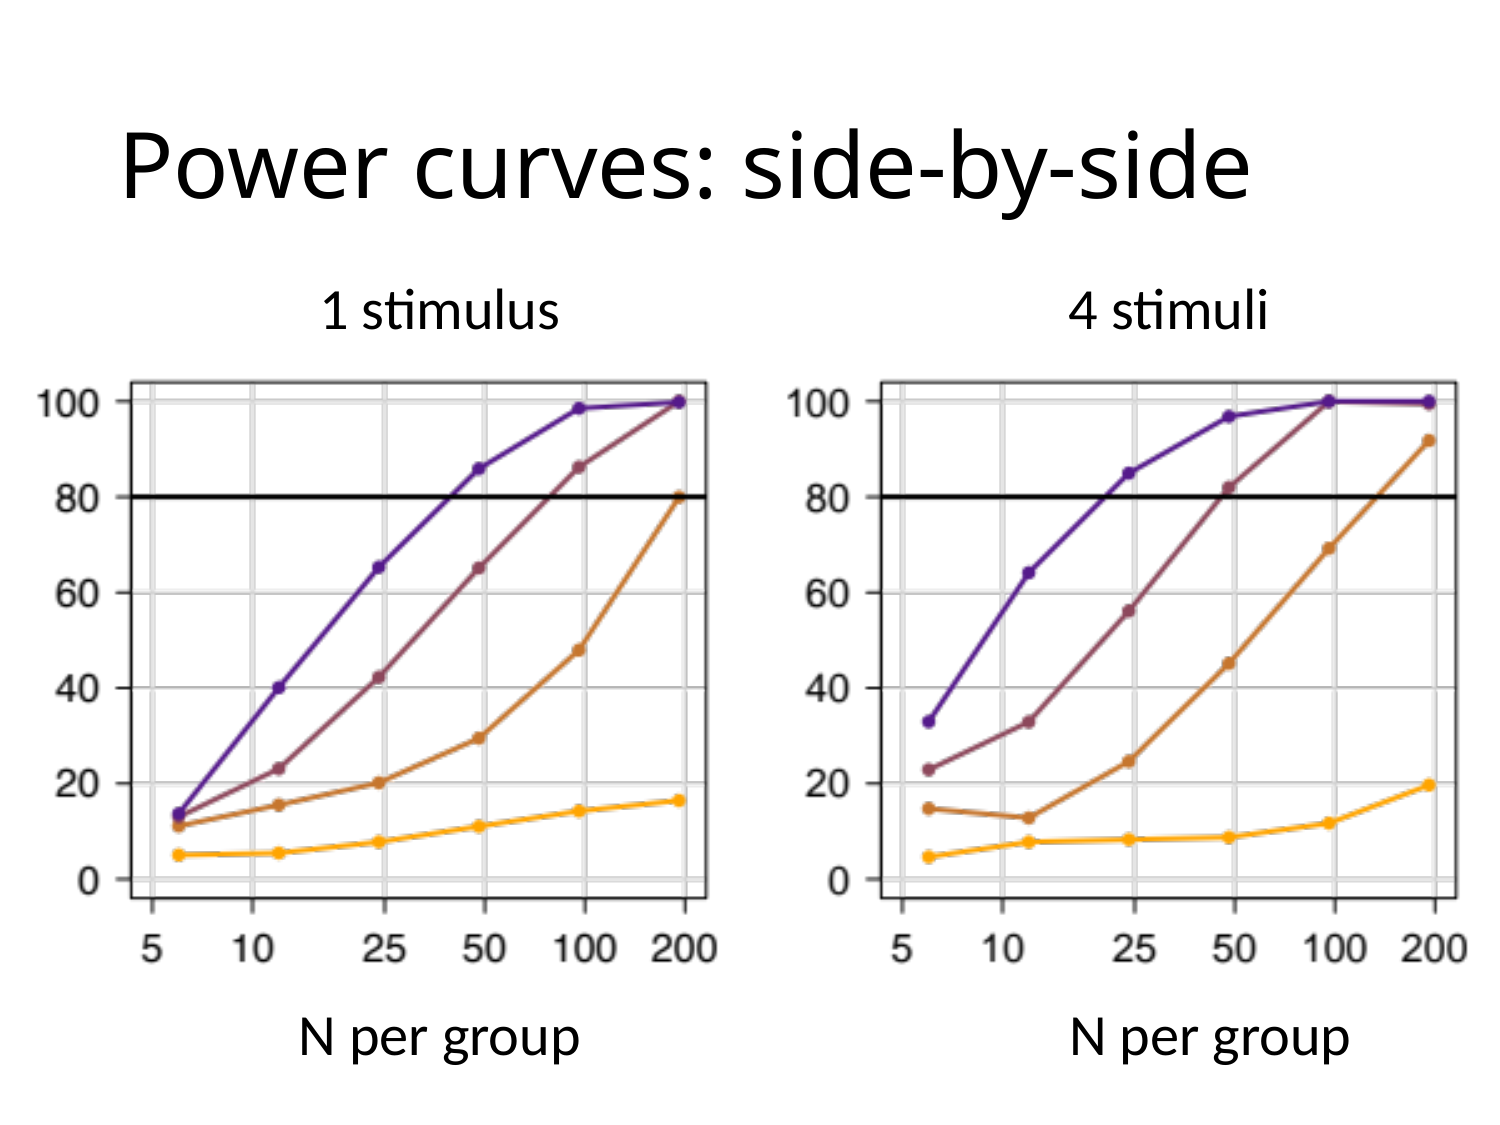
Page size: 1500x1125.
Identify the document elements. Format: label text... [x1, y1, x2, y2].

text_box N per group [283, 991, 596, 1075]
picture [786, 335, 1500, 991]
text_box N per group [1054, 991, 1367, 1075]
title Power curves: side-by-side [103, 59, 1397, 278]
picture [36, 335, 750, 991]
text_box 1 stimulus [304, 263, 576, 335]
text_box 4 stimuli [1054, 263, 1285, 335]
